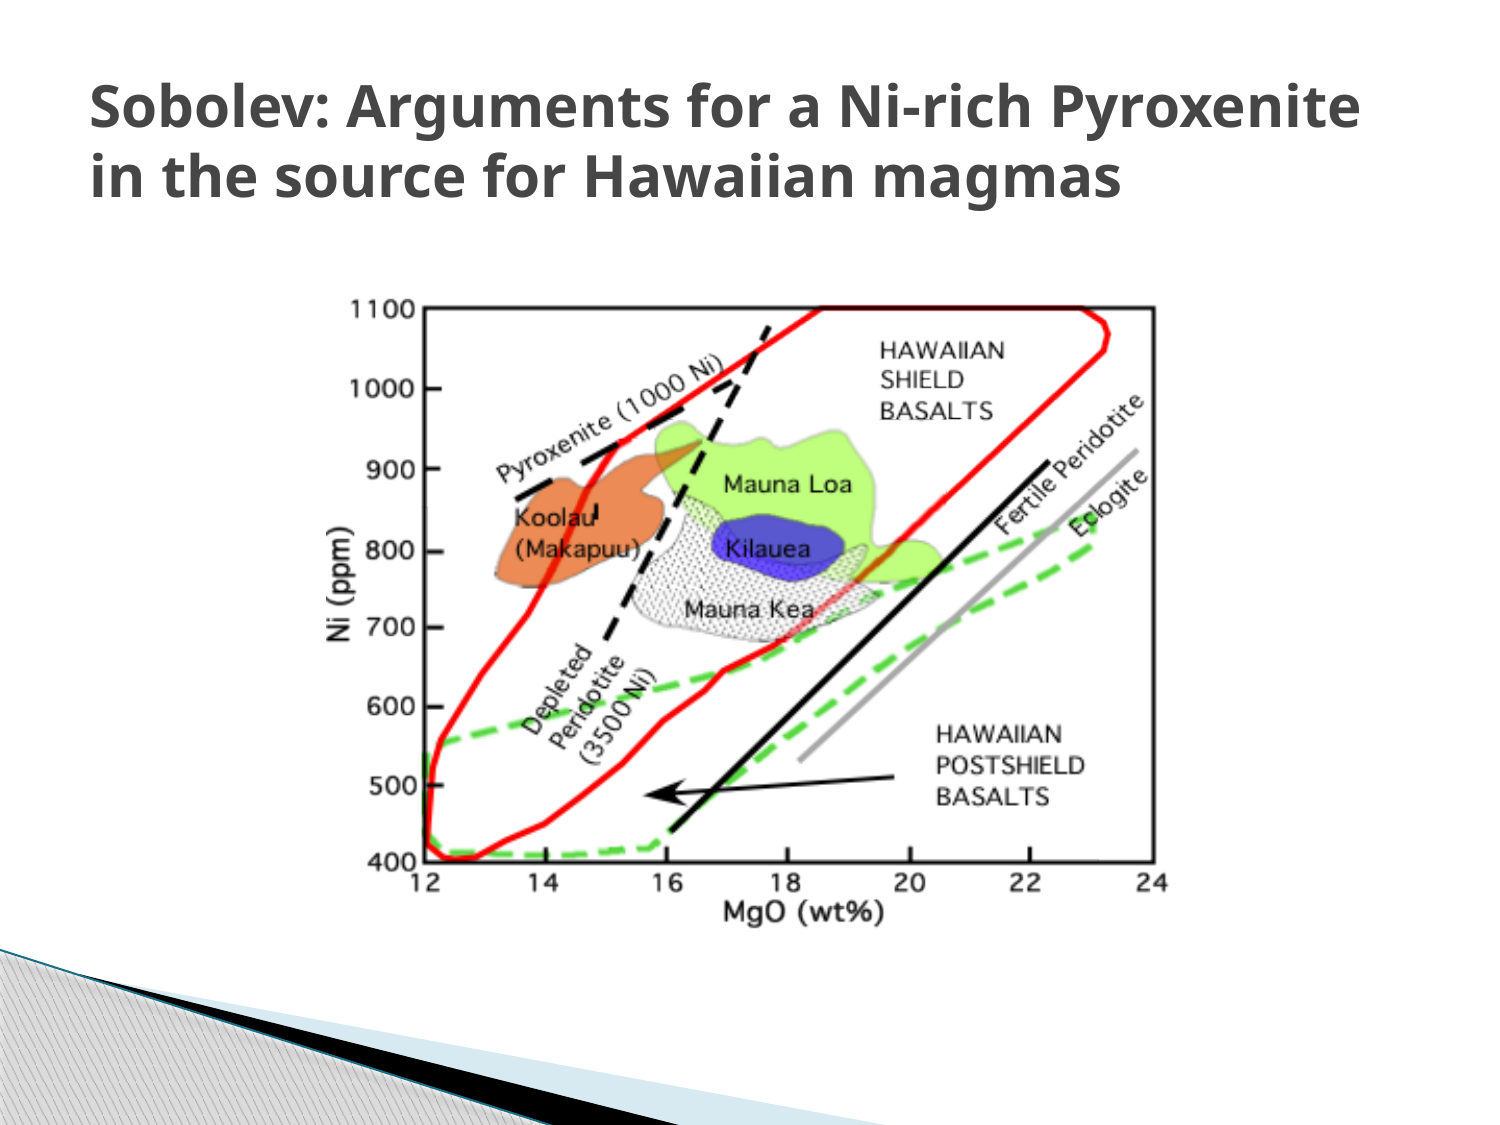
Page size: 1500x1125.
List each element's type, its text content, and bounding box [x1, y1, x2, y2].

title Sobolev: Arguments for a Ni-rich Pyroxenite in the source for Hawaiian magmas [75, 45, 1425, 233]
picture [325, 295, 1175, 934]
